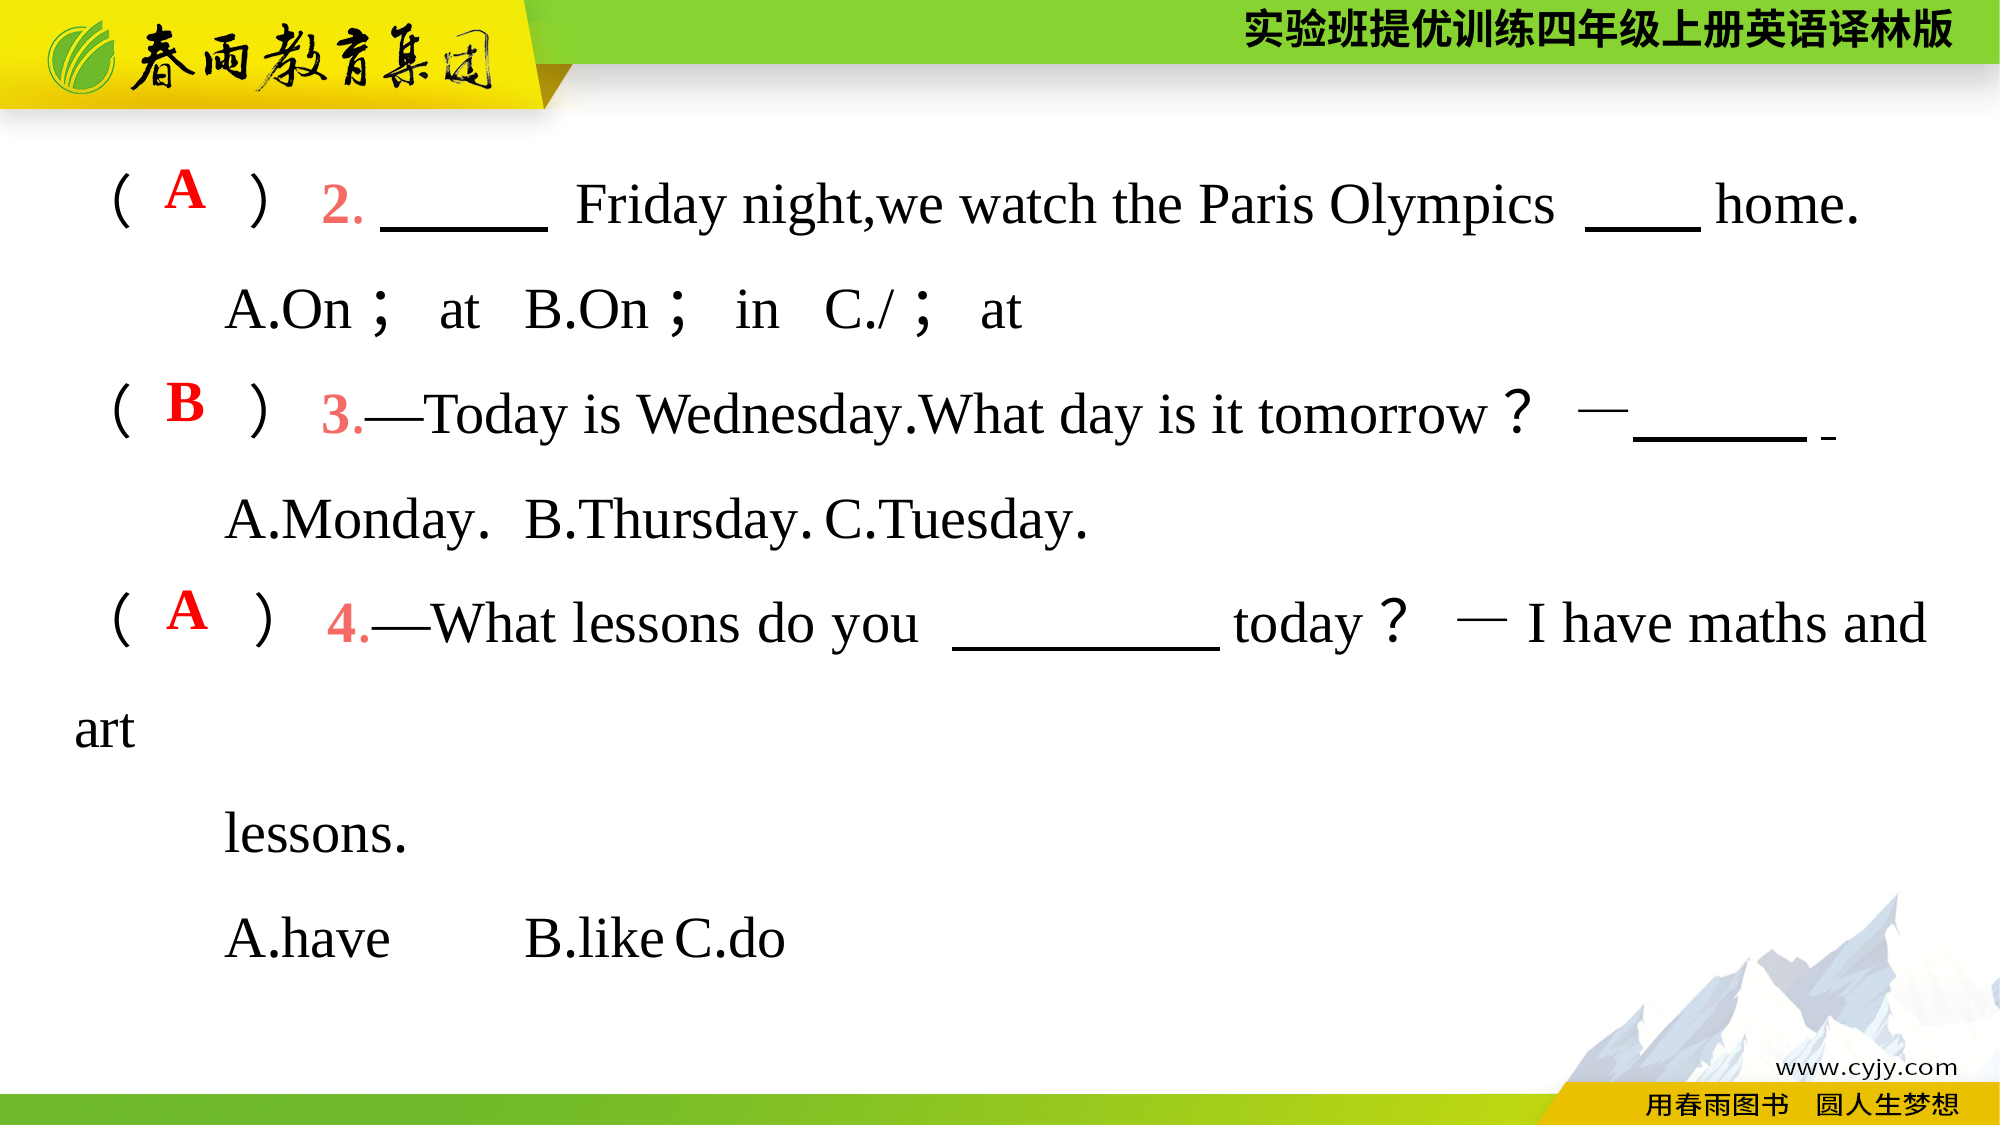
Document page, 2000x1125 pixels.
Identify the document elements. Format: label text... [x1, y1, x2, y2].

list （ ）2. Friday night,we watch the Paris Olympics home. A.On；at B.On；in C./；at （ ）3.—Today is Wednesday.What day is it tomorrow？ — . A.Monday. B.Thursday. C.Tuesday. （ ）4.—What lessons do you today？ —I have maths and art lessons. A.have B.like C.do [59, 122, 1944, 880]
text_box A [151, 563, 224, 649]
picture [0, 0, 2000, 1125]
text_box B [151, 355, 221, 441]
text_box A [149, 143, 222, 228]
